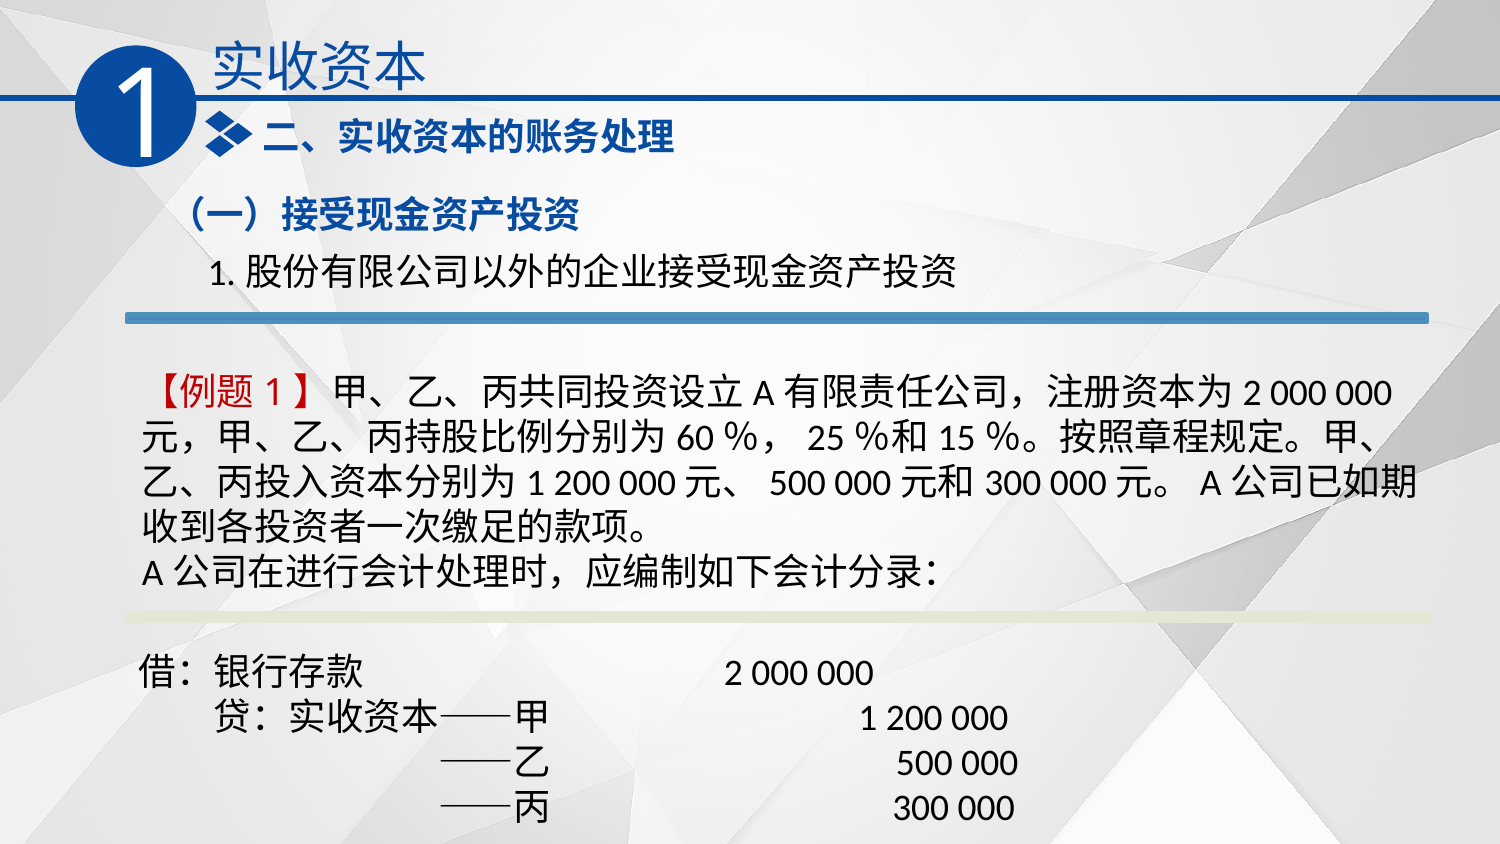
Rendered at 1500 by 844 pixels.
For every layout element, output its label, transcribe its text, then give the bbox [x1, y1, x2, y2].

text_box 1 [84, 45, 203, 97]
text_box 借：银行存款 2 000 000 贷：实收资本——甲 1 200 000 ——乙 500 000 ——丙 300 000 [126, 642, 1428, 835]
text_box [125, 312, 1429, 324]
text_box [205, 135, 235, 158]
text_box [75, 74, 84, 97]
text_box [125, 611, 1432, 623]
text_box [223, 122, 250, 145]
text_box 1 [84, 107, 203, 171]
text_box （一）接受现金资产投资 [156, 184, 594, 242]
text_box 【例题1】甲、乙、丙共同投资设立A有限责任公司，注册资本为2 000 000元，甲、乙、丙持股比例分别为60％，25％和15％。按照章程规定。甲、乙、丙投入资本分别为1 200 000元、500 000元和300 000元。A公司已如期收到各投资者一次缴足的款项。 A公司在进行会计处理时，应编制如下会计分录： [129, 362, 1431, 600]
text_box 二、实收资本的账务处理 [250, 107, 688, 164]
text_box 1.股份有限公司以外的企业接受现金资产投资 [195, 242, 1008, 300]
picture [0, 101, 1500, 844]
picture [0, 0, 1500, 95]
text_box [75, 107, 84, 138]
text_box 实收资本 [198, 37, 510, 92]
text_box [205, 110, 235, 133]
